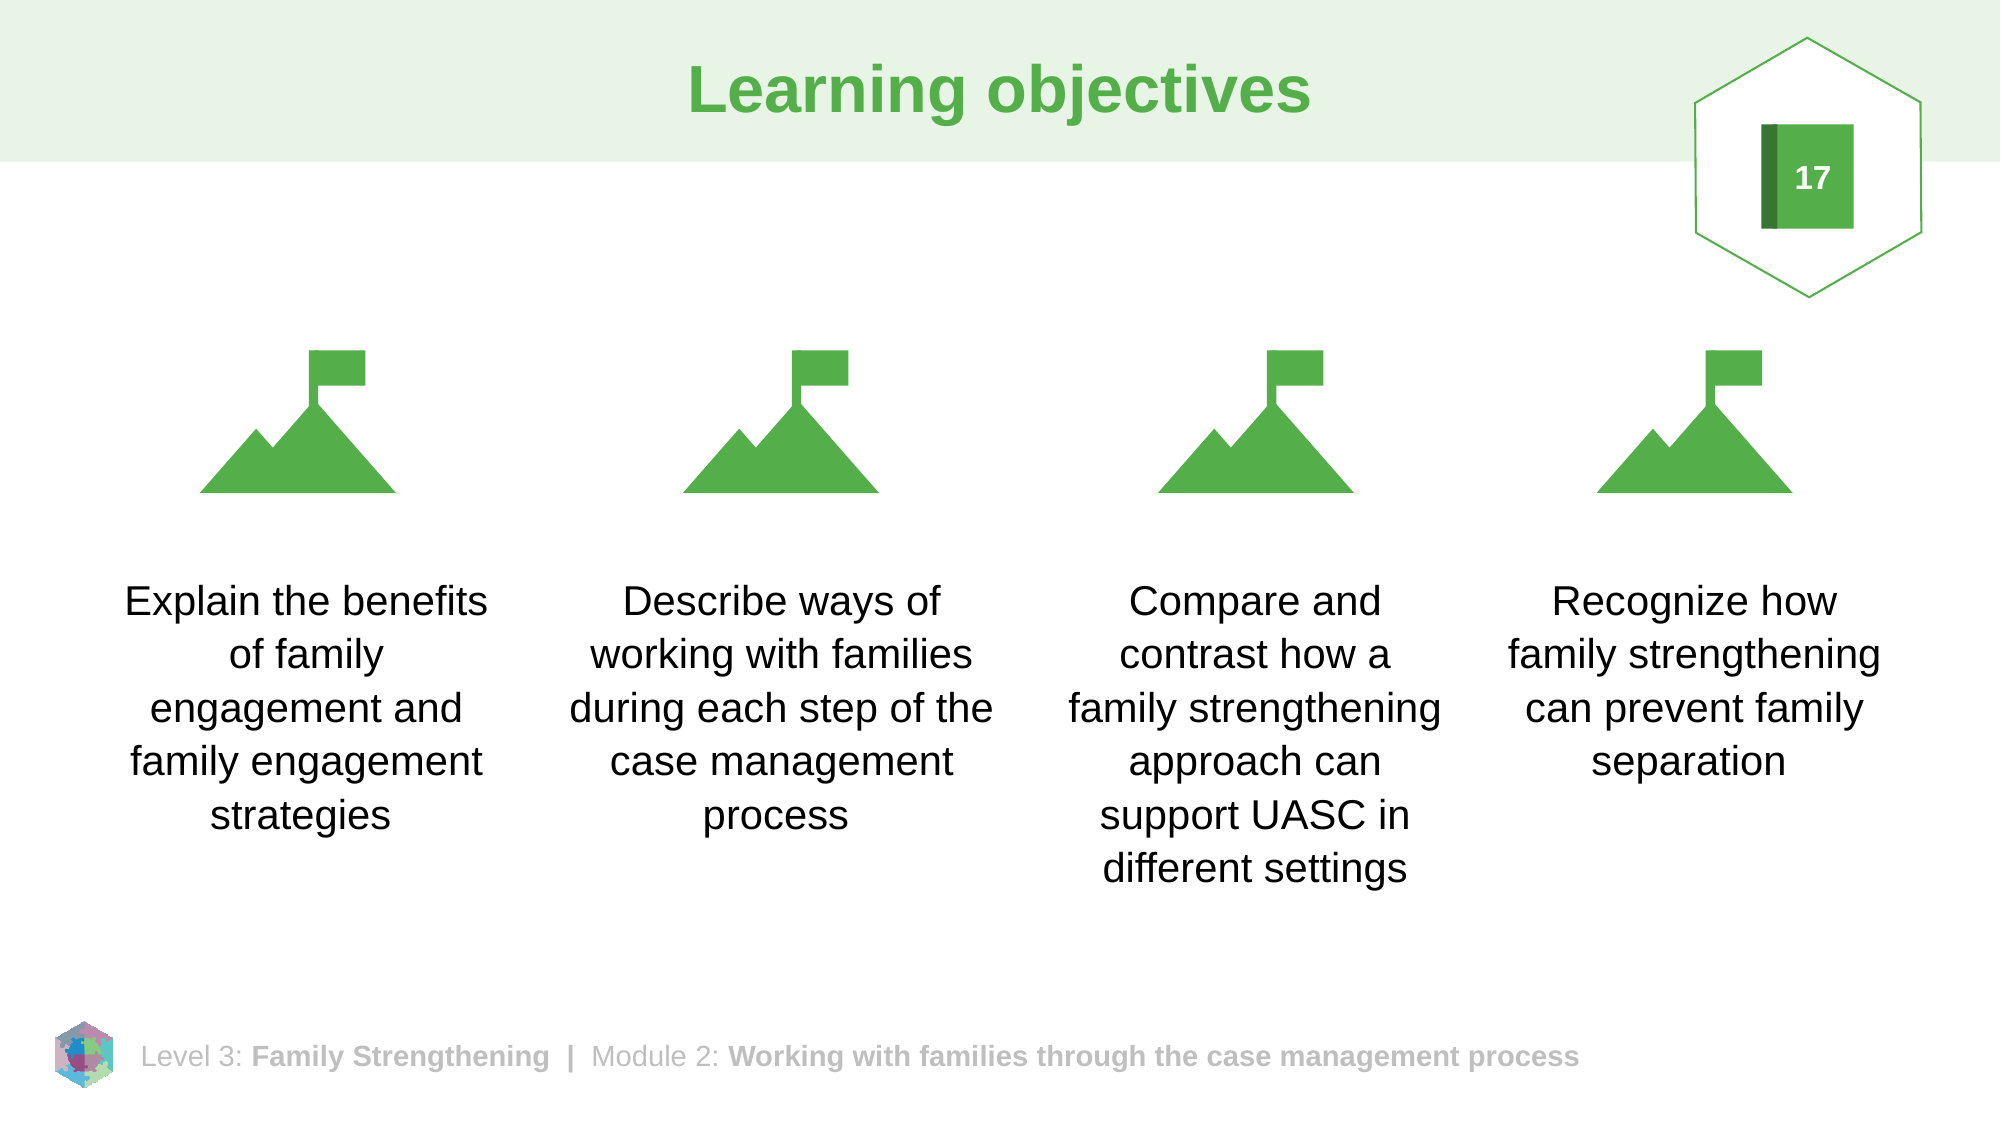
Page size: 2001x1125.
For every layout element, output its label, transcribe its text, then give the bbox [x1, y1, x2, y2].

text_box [1157, 350, 1355, 493]
text_box Explain the benefits of family engagement and family engagement strategies [98, 562, 515, 845]
text_box Compare and contrast how a family strengthening approach can support UASC in different settings [1049, 562, 1462, 899]
picture [55, 1021, 113, 1088]
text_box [1596, 350, 1793, 493]
text_box Recognize how family strengthening can prevent family separation [1488, 562, 1901, 792]
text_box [199, 350, 397, 493]
text_box Describe ways of working with families during each step of the case management process [542, 562, 1022, 845]
title Learning objectives [137, 19, 1863, 163]
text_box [1677, 55, 1939, 280]
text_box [682, 350, 880, 493]
